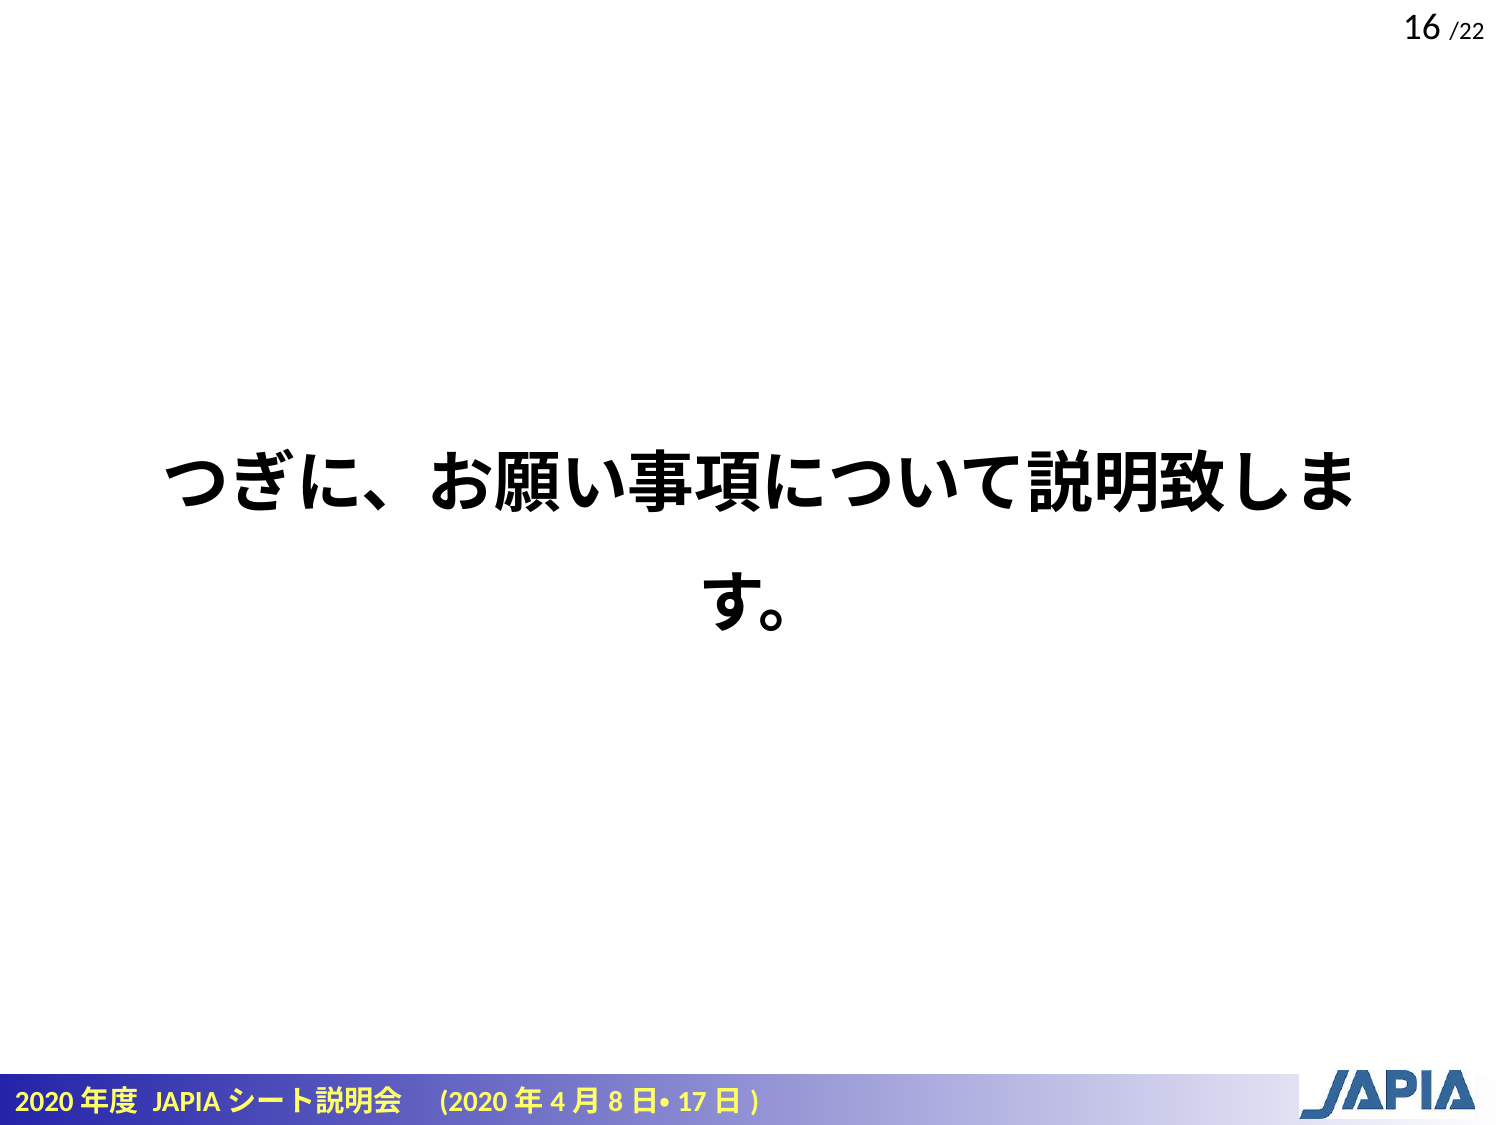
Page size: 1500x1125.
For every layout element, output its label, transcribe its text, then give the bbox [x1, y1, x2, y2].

picture [1299, 1070, 1475, 1119]
text_box つぎに、お願い事項について説明致します。 [123, 392, 1400, 648]
